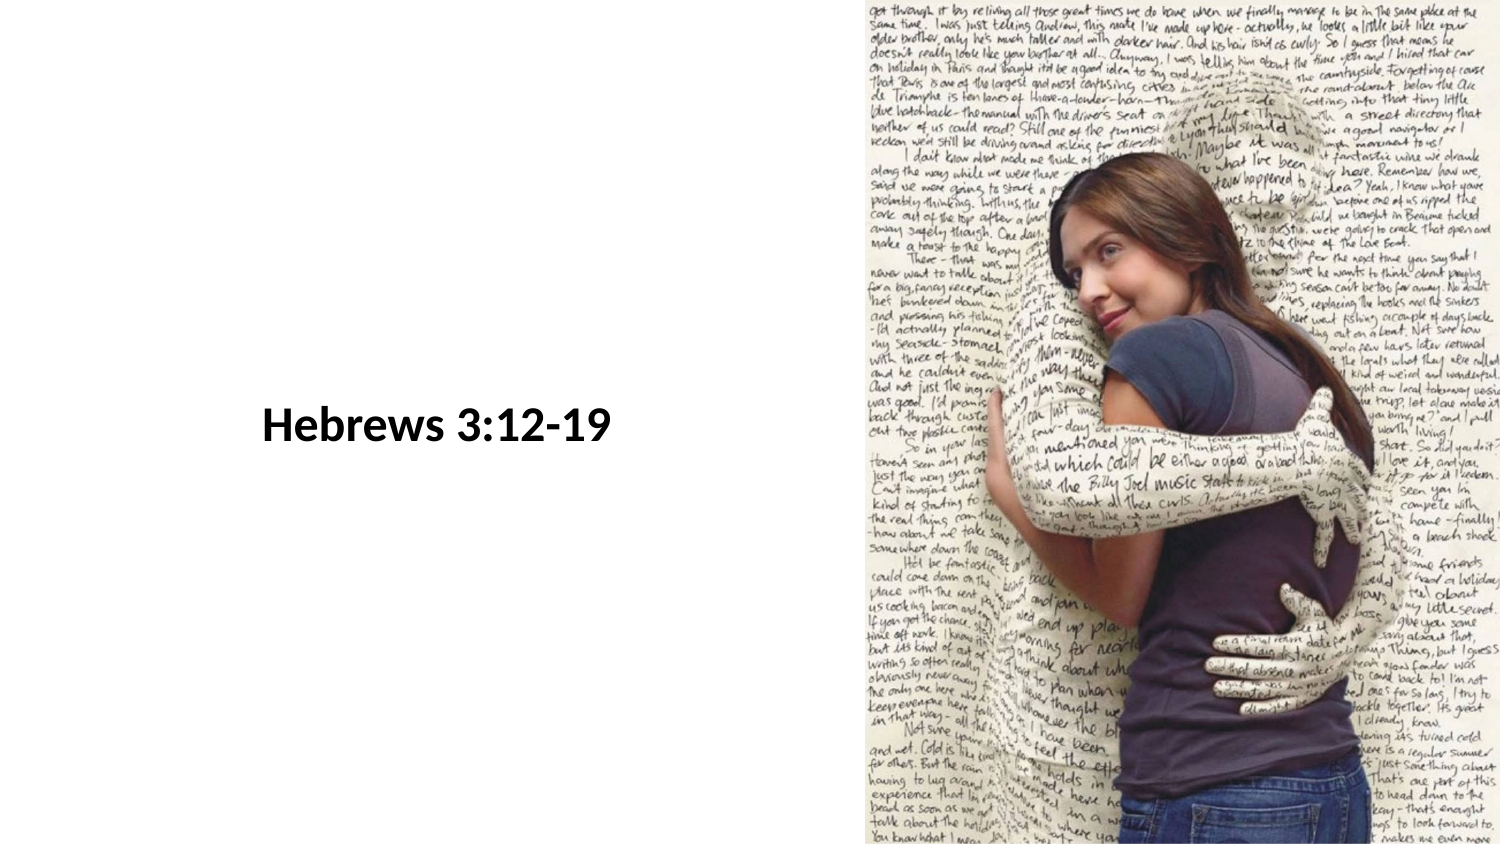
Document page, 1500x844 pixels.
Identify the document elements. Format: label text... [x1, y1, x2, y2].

picture [864, 0, 1500, 844]
text_box Hebrews 3:12-19 [17, 383, 845, 459]
